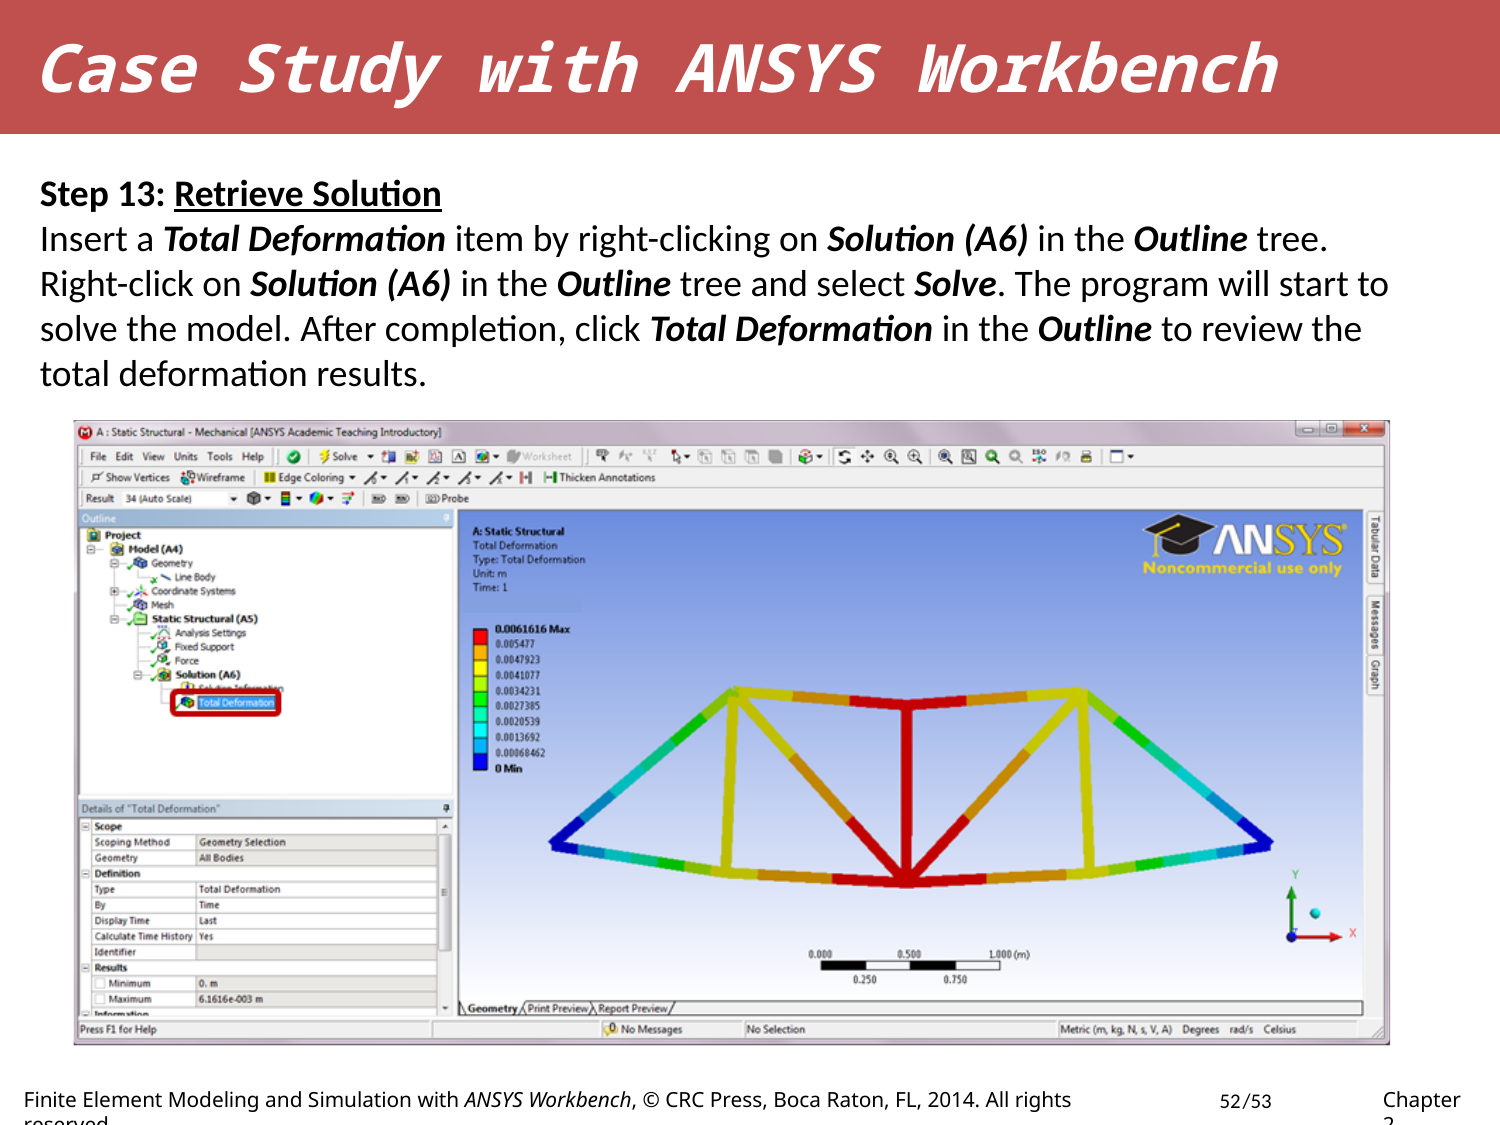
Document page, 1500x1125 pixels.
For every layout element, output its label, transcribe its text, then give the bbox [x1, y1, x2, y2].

picture [73, 419, 1391, 1046]
slide_number 52 [1204, 1080, 1285, 1125]
text_box Case Study with ANSYS Workbench [19, 17, 1496, 113]
text_box Step 13: Retrieve Solution Insert a Total Deformation item by right-clicking on Solution (A6) in the Outline tree. Right-click on Solution (A6) in the Outline tree and select Solve. The program will start to solve the model. After completion, click Total Deformation in the Outline to review the total deformation results. [24, 161, 1417, 402]
